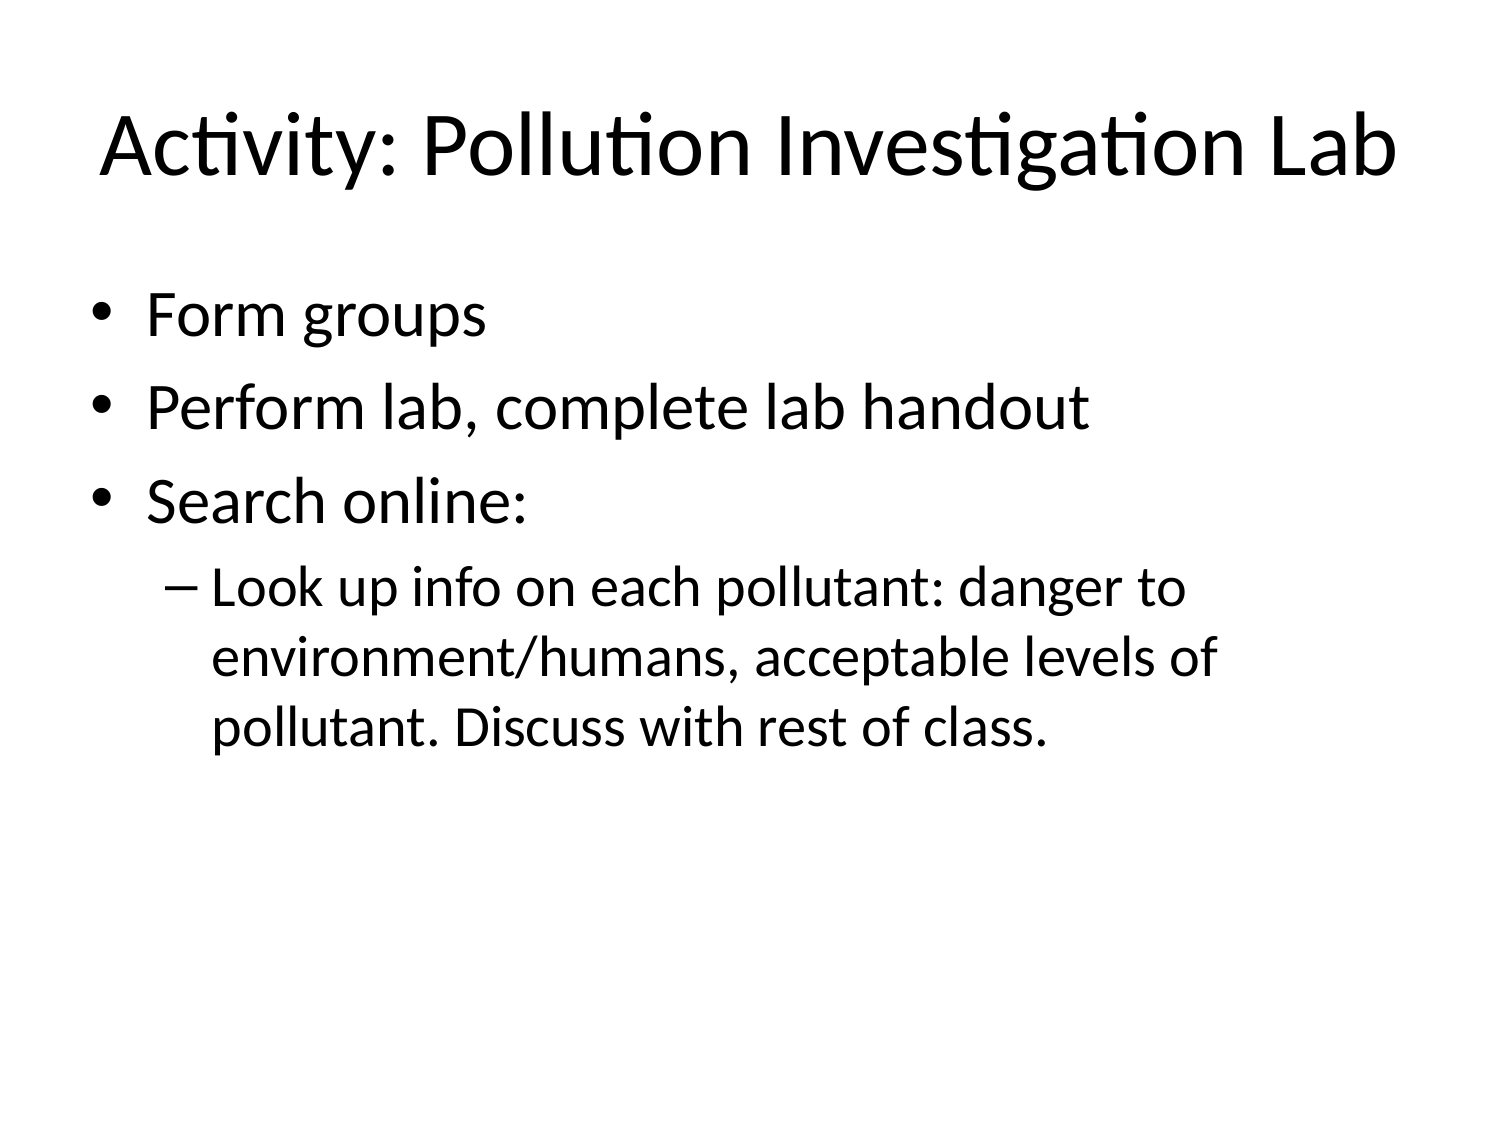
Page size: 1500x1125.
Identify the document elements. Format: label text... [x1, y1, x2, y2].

title Activity: Pollution Investigation Lab [75, 45, 1425, 233]
list Form groups Perform lab, complete lab handout Search online: Look up info on each pollutant: danger to environment/humans, acceptable levels of pollutant. Discuss with rest of class. [75, 262, 1425, 1005]
